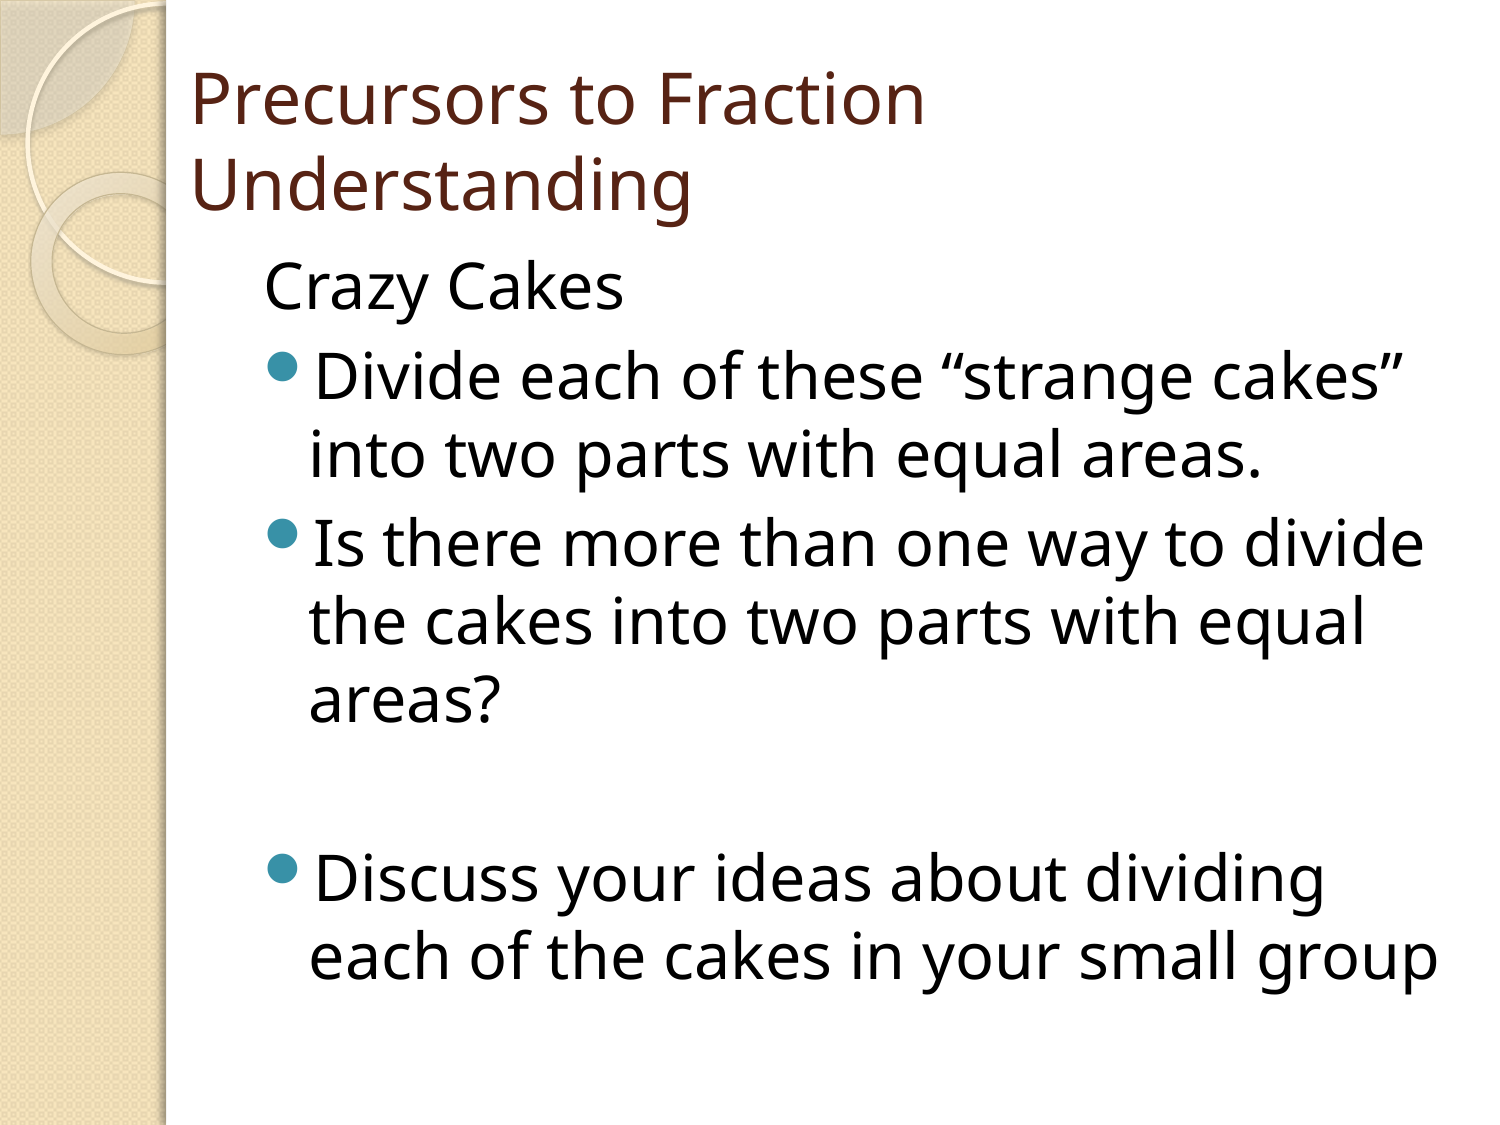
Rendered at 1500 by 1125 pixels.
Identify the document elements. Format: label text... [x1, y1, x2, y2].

title Precursors to Fraction Understanding [174, 45, 1466, 233]
list Crazy Cakes Divide each of these “strange cakes” into two parts with equal areas. Is there more than one way to divide the cakes into two parts with equal areas? Discuss your ideas about dividing each of the cakes in your small group [235, 237, 1466, 1025]
